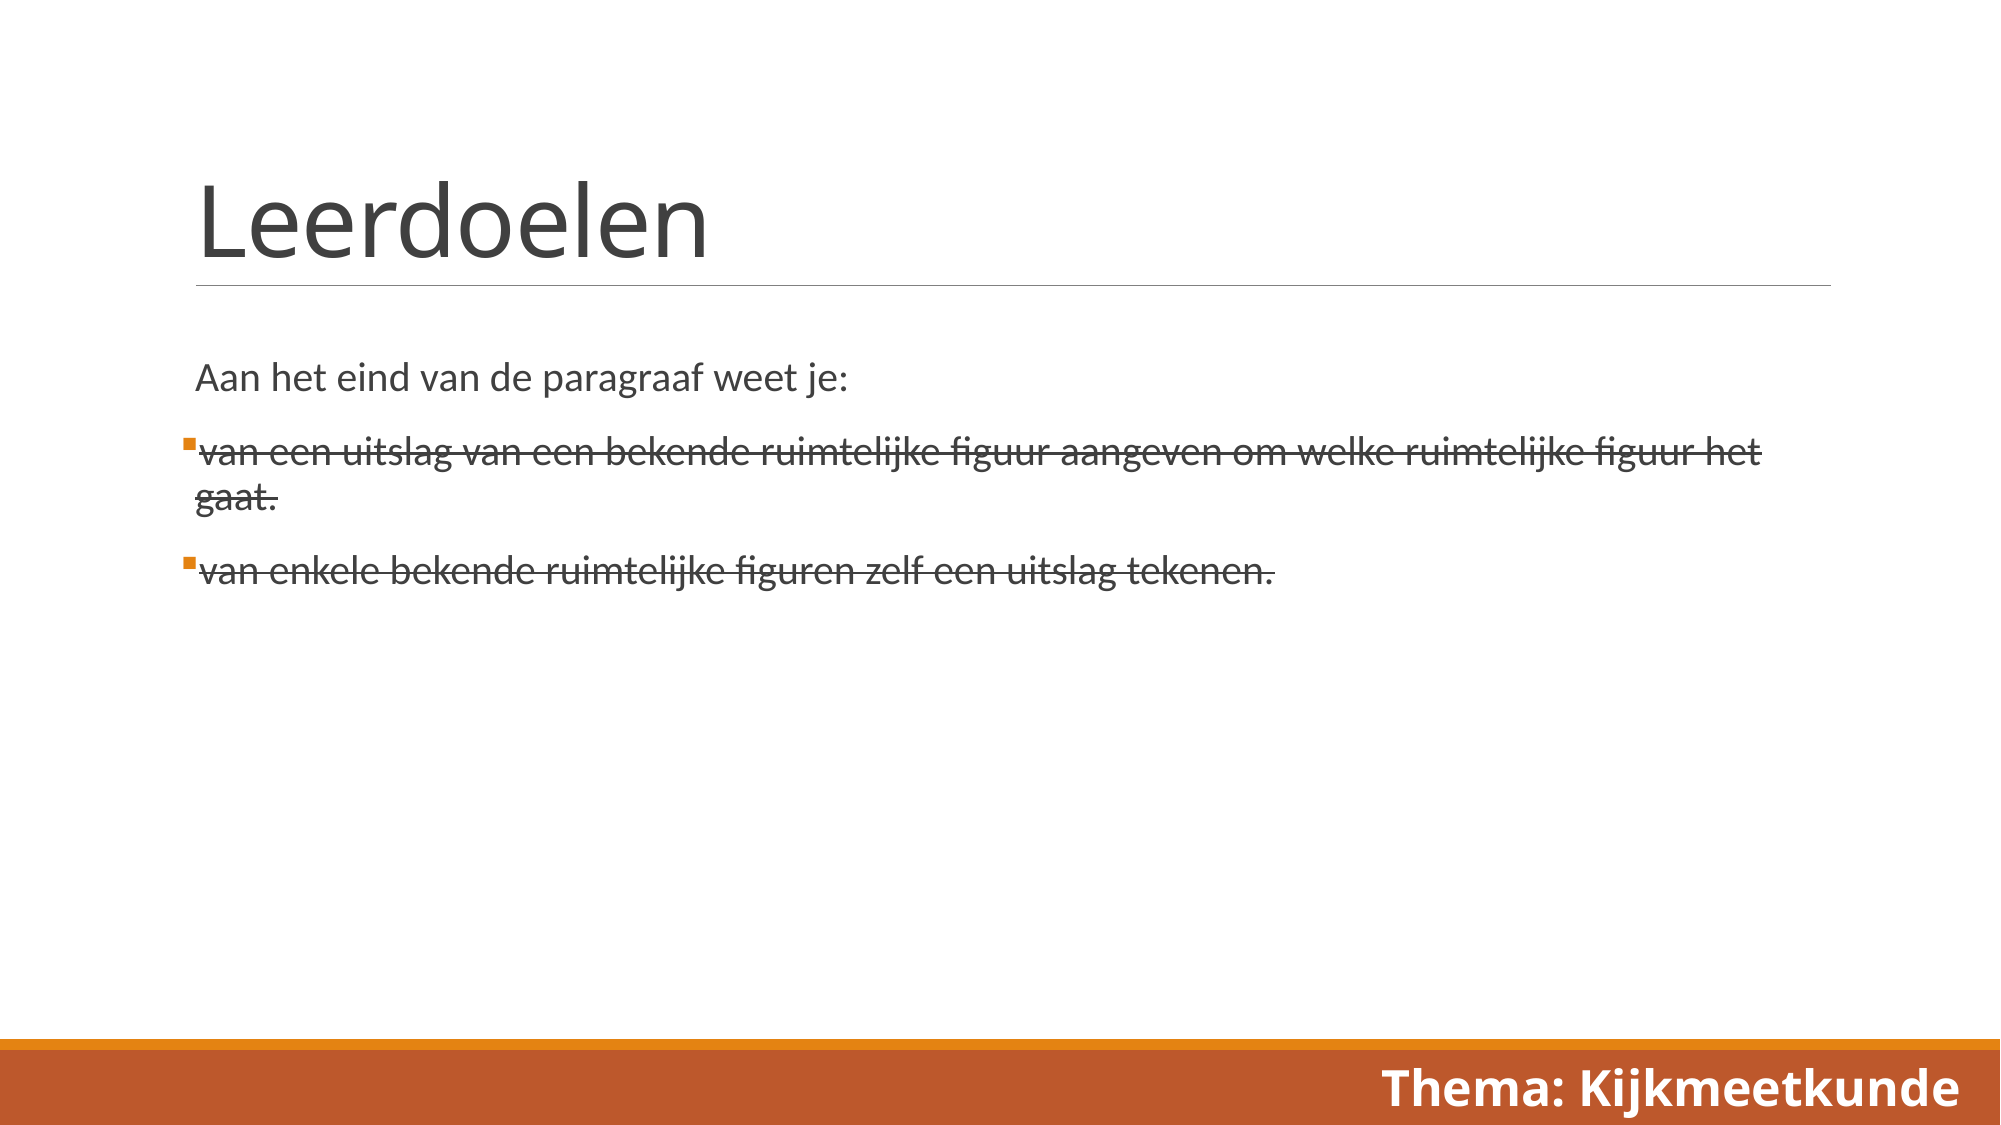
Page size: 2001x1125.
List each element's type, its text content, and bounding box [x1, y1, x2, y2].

text_box Thema: Kijkmeetkunde [1356, 1049, 1986, 1124]
title Leerdoelen [180, 47, 1830, 285]
list Aan het eind van de paragraaf weet je: van een uitslag van een bekende ruimtelijke figuur aangeven om welke ruimtelijke figuur het gaat. van enkele bekende ruimtelijke figuren zelf een uitslag tekenen. [180, 302, 1830, 963]
